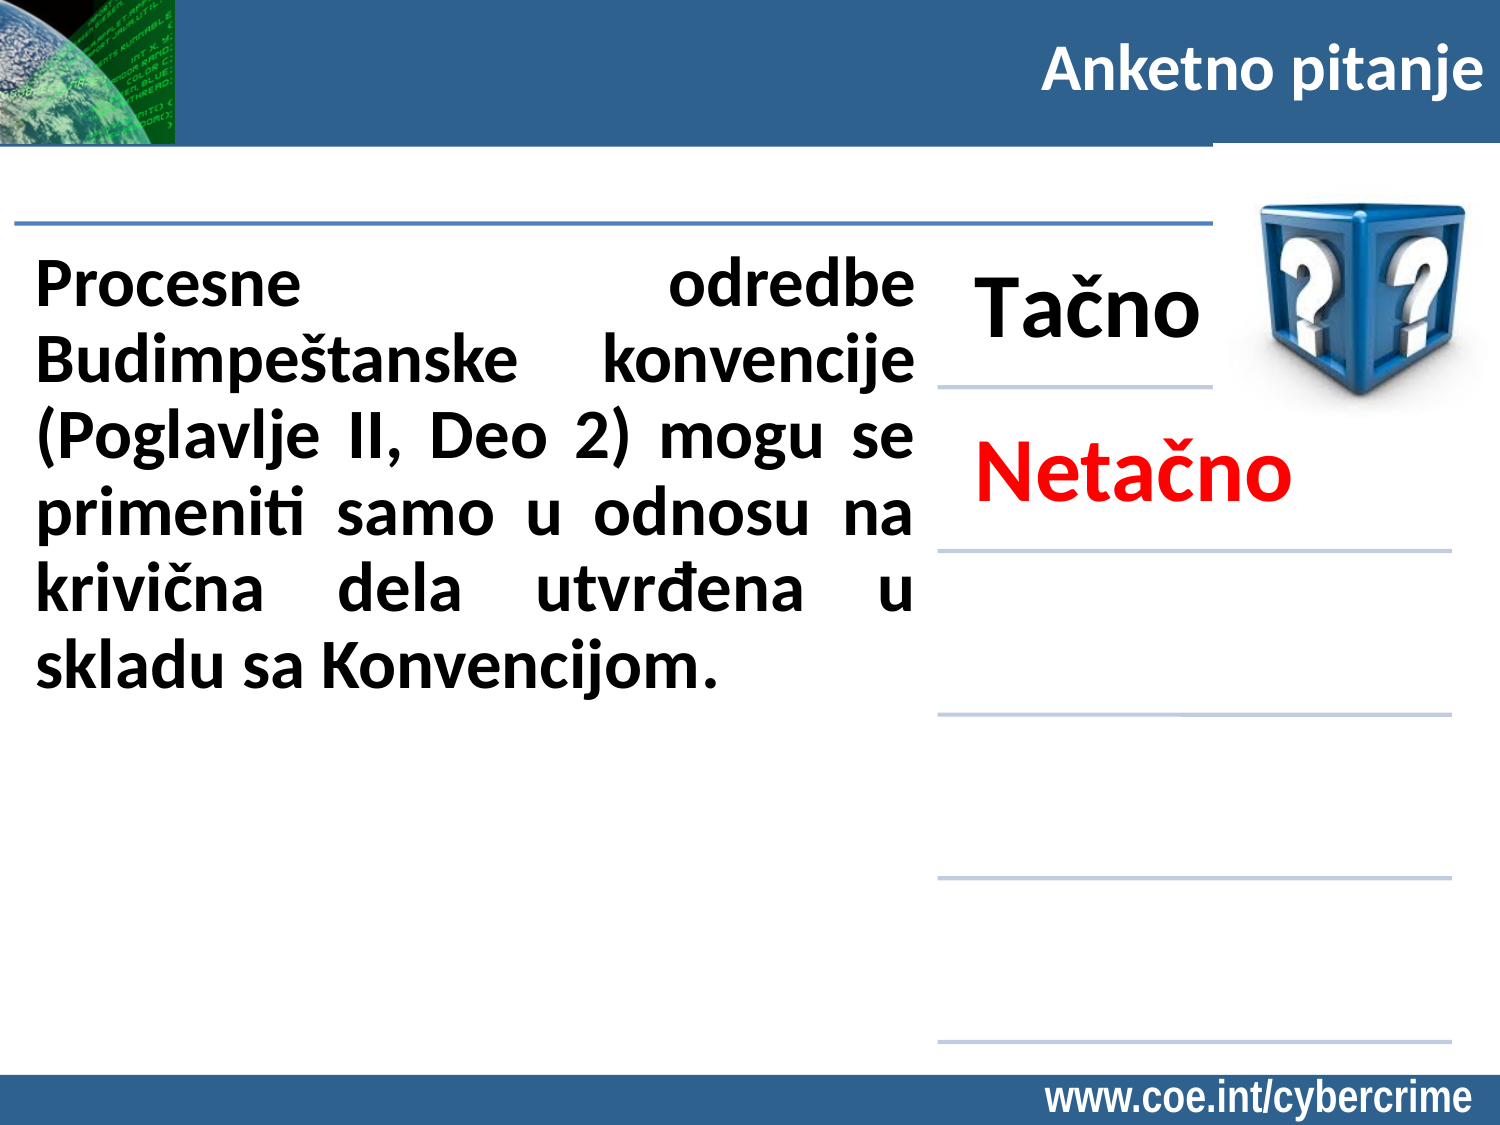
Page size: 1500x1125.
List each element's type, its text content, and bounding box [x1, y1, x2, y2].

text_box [14, 222, 1454, 1053]
text_box www.coe.int/cybercrime [1030, 1059, 1500, 1125]
text_box Anketno pitanje [177, 0, 1500, 149]
picture [1212, 142, 1500, 434]
picture [0, 0, 175, 144]
text_box [0, 1073, 1030, 1125]
